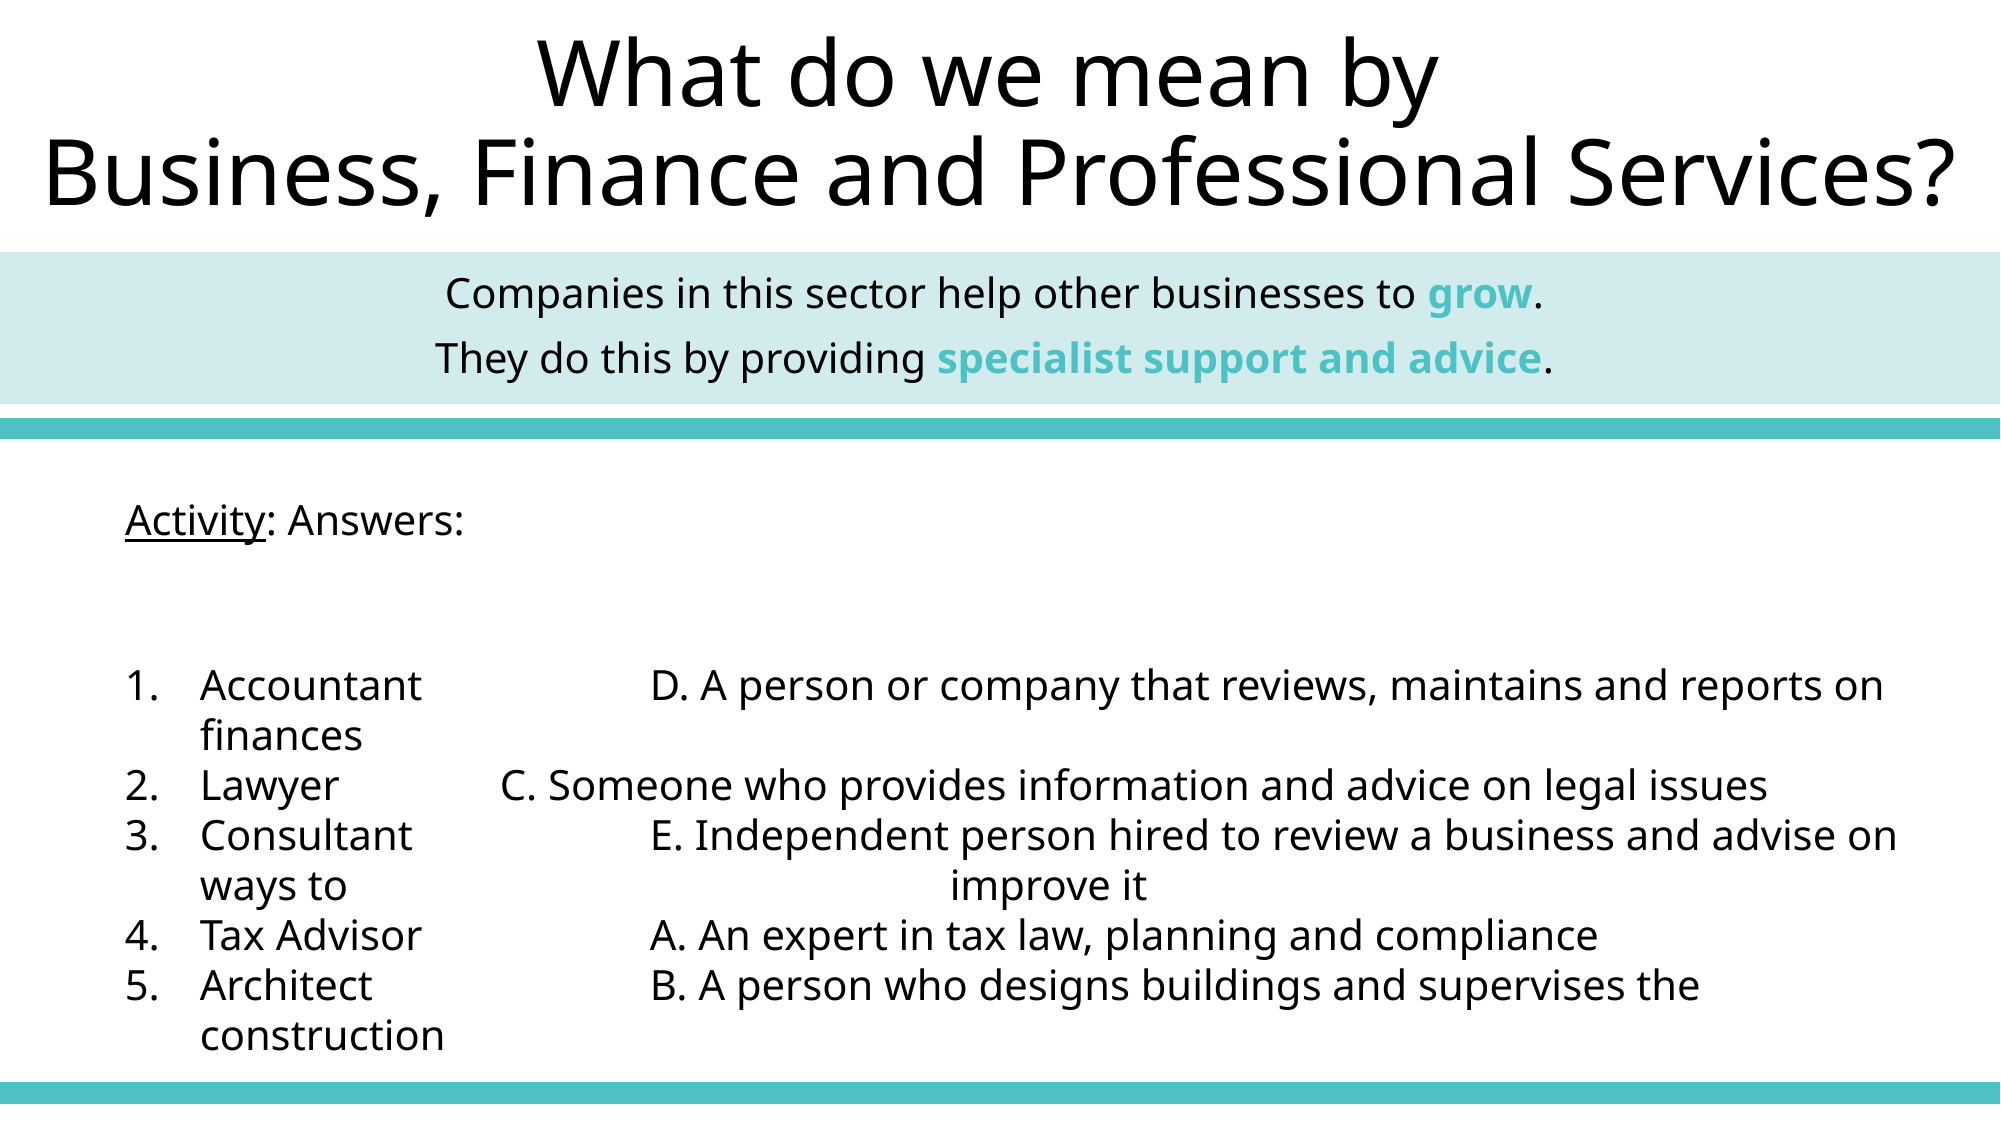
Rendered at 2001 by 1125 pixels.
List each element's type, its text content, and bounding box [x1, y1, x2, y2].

text_box [0, 418, 2000, 439]
text_box [1956, 1082, 2000, 1104]
title What do we mean by Business, Finance and Professional Services? [0, 0, 2000, 252]
list Companies in this sector help other businesses to grow. They do this by providing specialist support and advice. [0, 252, 2000, 403]
text_box [0, 1082, 110, 1104]
text_box Activity: Answers: [110, 492, 1890, 651]
text_box Accountant D. A person or company that reviews, maintains and reports on finances Lawyer C. Someone who provides information and advice on legal issues Consultant E. Independent person hired to review a business and advise on ways to improve it Tax Advisor A. An expert in tax law, planning and compliance Architect B. A person who designs buildings and supervises the construction [110, 651, 1956, 1117]
